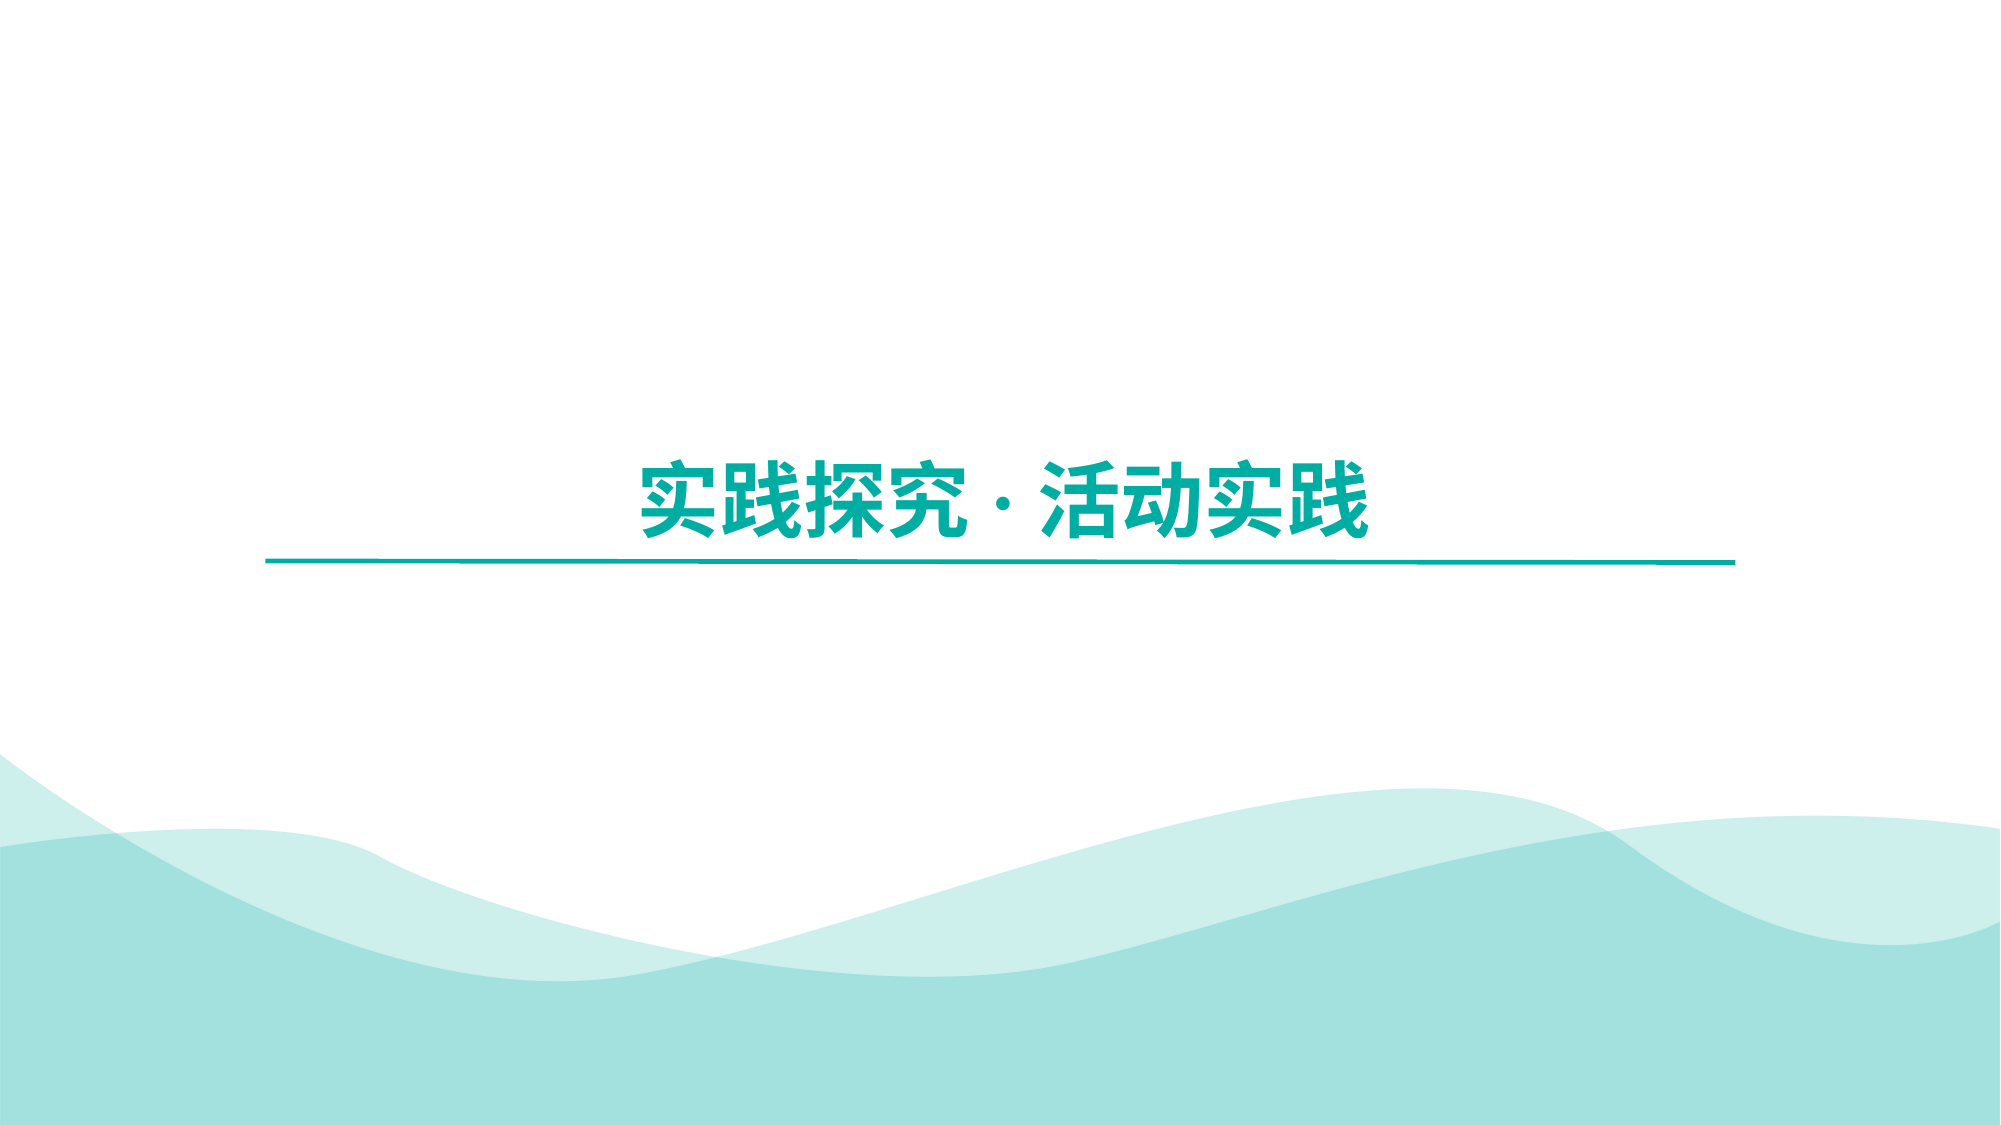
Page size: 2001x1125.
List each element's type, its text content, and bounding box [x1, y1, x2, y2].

text_box 实践探究·活动实践 [265, 436, 1742, 555]
picture [0, 0, 2000, 1125]
